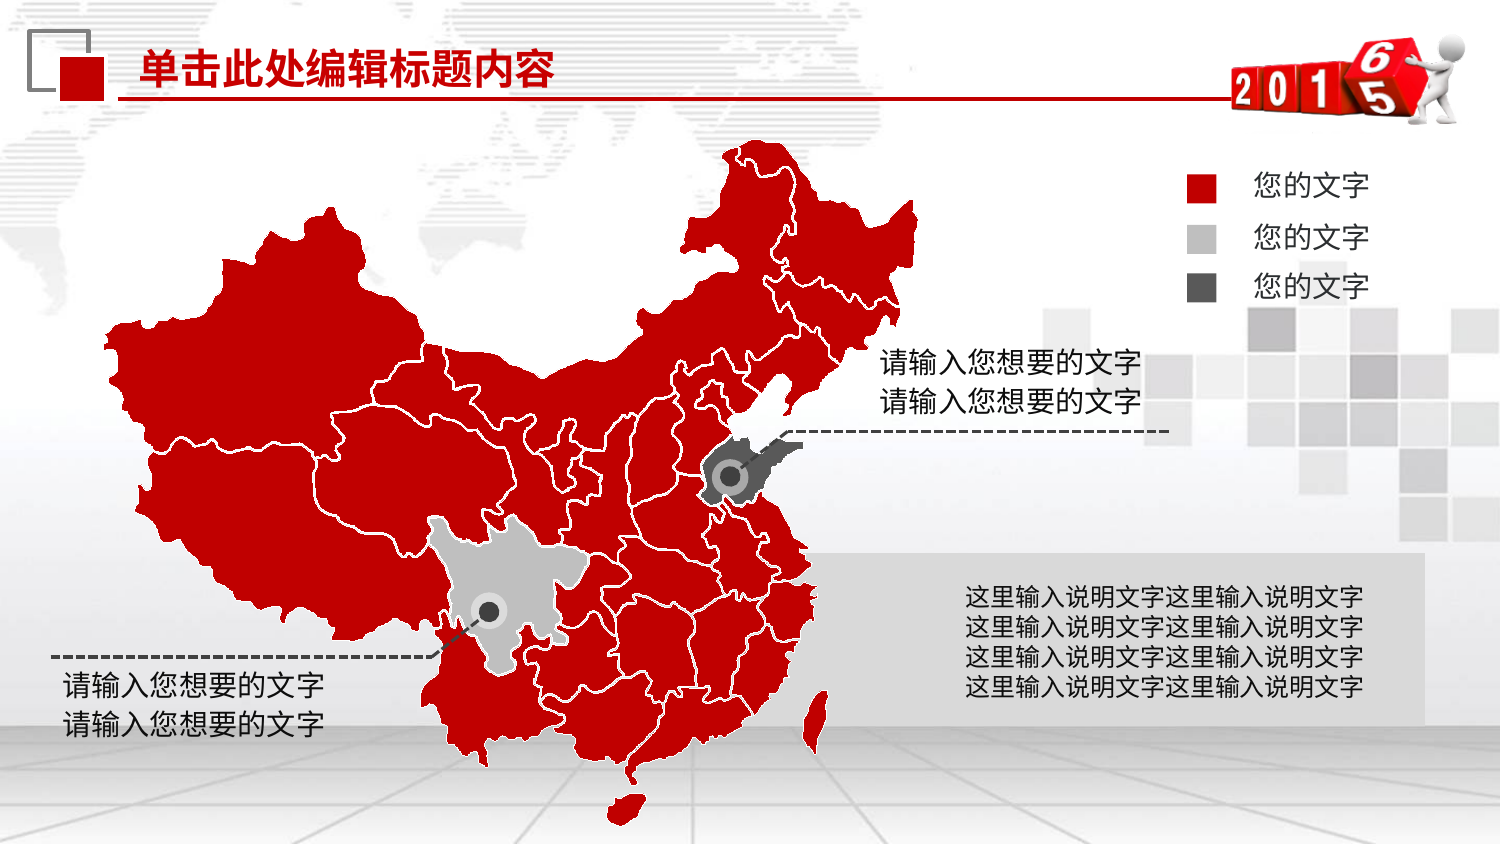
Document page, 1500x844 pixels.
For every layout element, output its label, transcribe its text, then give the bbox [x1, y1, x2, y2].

text_box [554, 554, 630, 635]
text_box [103, 206, 426, 460]
text_box [743, 553, 1425, 727]
text_box [701, 458, 706, 482]
text_box [758, 581, 818, 642]
picture [0, 0, 1500, 844]
text_box [764, 272, 901, 364]
text_box [672, 349, 760, 478]
text_box [632, 473, 724, 565]
text_box [429, 515, 588, 649]
text_box 您的文字 [1242, 262, 1413, 309]
text_box [372, 342, 602, 546]
text_box [525, 612, 624, 701]
text_box [606, 793, 647, 827]
text_box [743, 324, 840, 417]
text_box [541, 672, 664, 765]
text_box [711, 431, 1169, 497]
text_box 请输入您想要的文字 [51, 700, 361, 747]
text_box [134, 438, 452, 590]
text_box 请输入您想要的文字 [868, 378, 1178, 425]
text_box [1187, 174, 1217, 204]
text_box [538, 419, 584, 492]
text_box 单击此处编辑标题内容 [123, 35, 1093, 94]
text_box [1187, 273, 1217, 303]
text_box [624, 687, 752, 786]
text_box [314, 405, 516, 557]
text_box [420, 624, 565, 768]
text_box [703, 505, 780, 600]
text_box [736, 139, 919, 309]
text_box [50, 592, 508, 658]
text_box [699, 487, 713, 506]
text_box [726, 505, 813, 582]
text_box 这里输入说明文字这里输入说明文字 这里输入说明文字这里输入说明文字 这里输入说明文字这里输入说明文字 这里输入说明文字这里输入说明文字 [953, 575, 1402, 707]
text_box [627, 392, 684, 506]
text_box [560, 414, 641, 563]
text_box [608, 595, 697, 703]
text_box [602, 536, 725, 615]
text_box 请输入您想要的文字 [51, 664, 361, 700]
text_box 您的文字 [1242, 161, 1413, 208]
text_box 请输入您想要的文字 [868, 338, 1178, 378]
text_box 您的文字 [1242, 214, 1413, 261]
text_box [486, 659, 515, 675]
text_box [29, 30, 107, 104]
text_box [696, 381, 735, 426]
text_box [802, 690, 829, 755]
text_box [1187, 224, 1217, 254]
text_box [688, 591, 765, 703]
text_box [444, 146, 800, 454]
text_box [731, 625, 800, 716]
